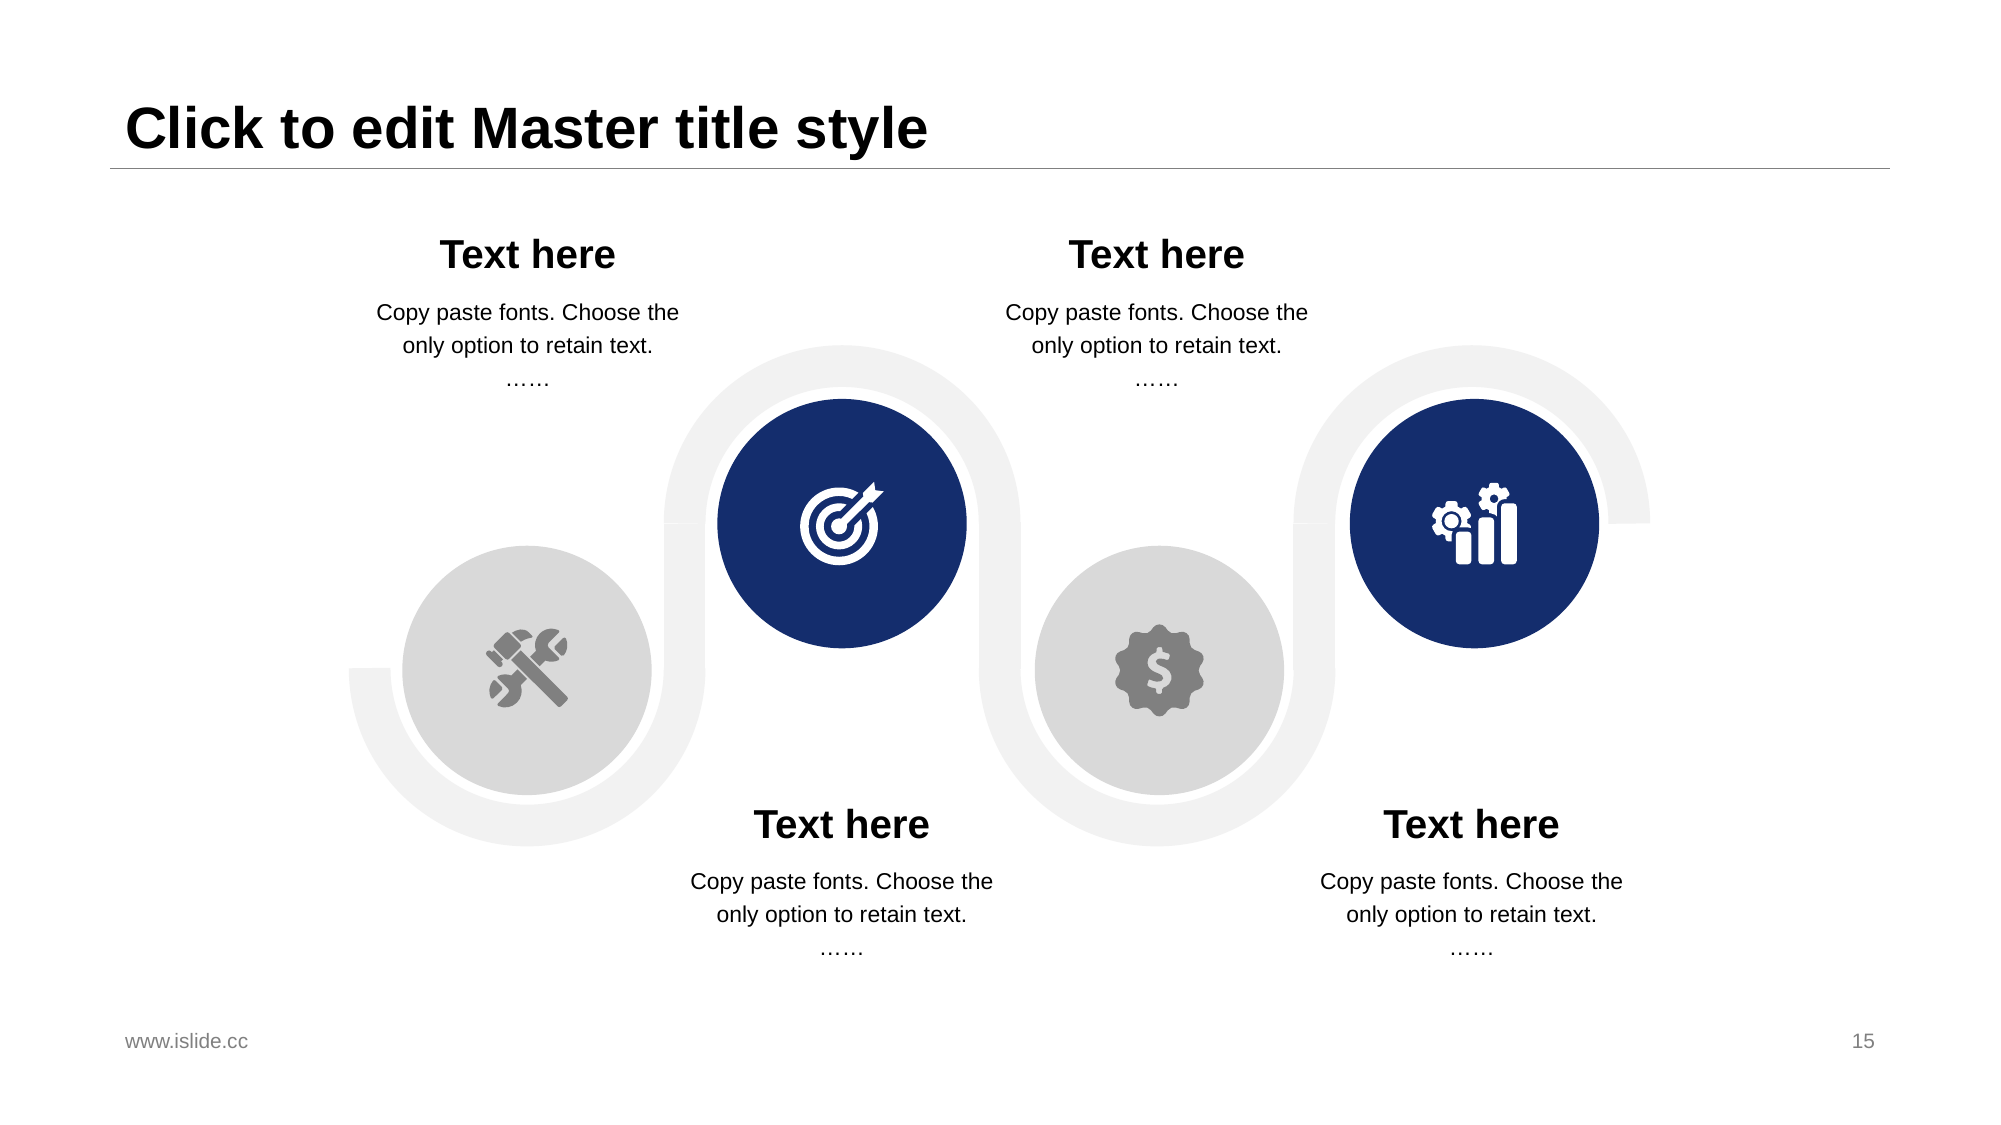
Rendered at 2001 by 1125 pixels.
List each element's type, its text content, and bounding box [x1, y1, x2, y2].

footer www.islide.cc [109, 1023, 790, 1058]
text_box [355, 220, 1645, 973]
slide_number 15 [1412, 1023, 1890, 1058]
title Click to edit Master title style [109, 0, 1890, 169]
